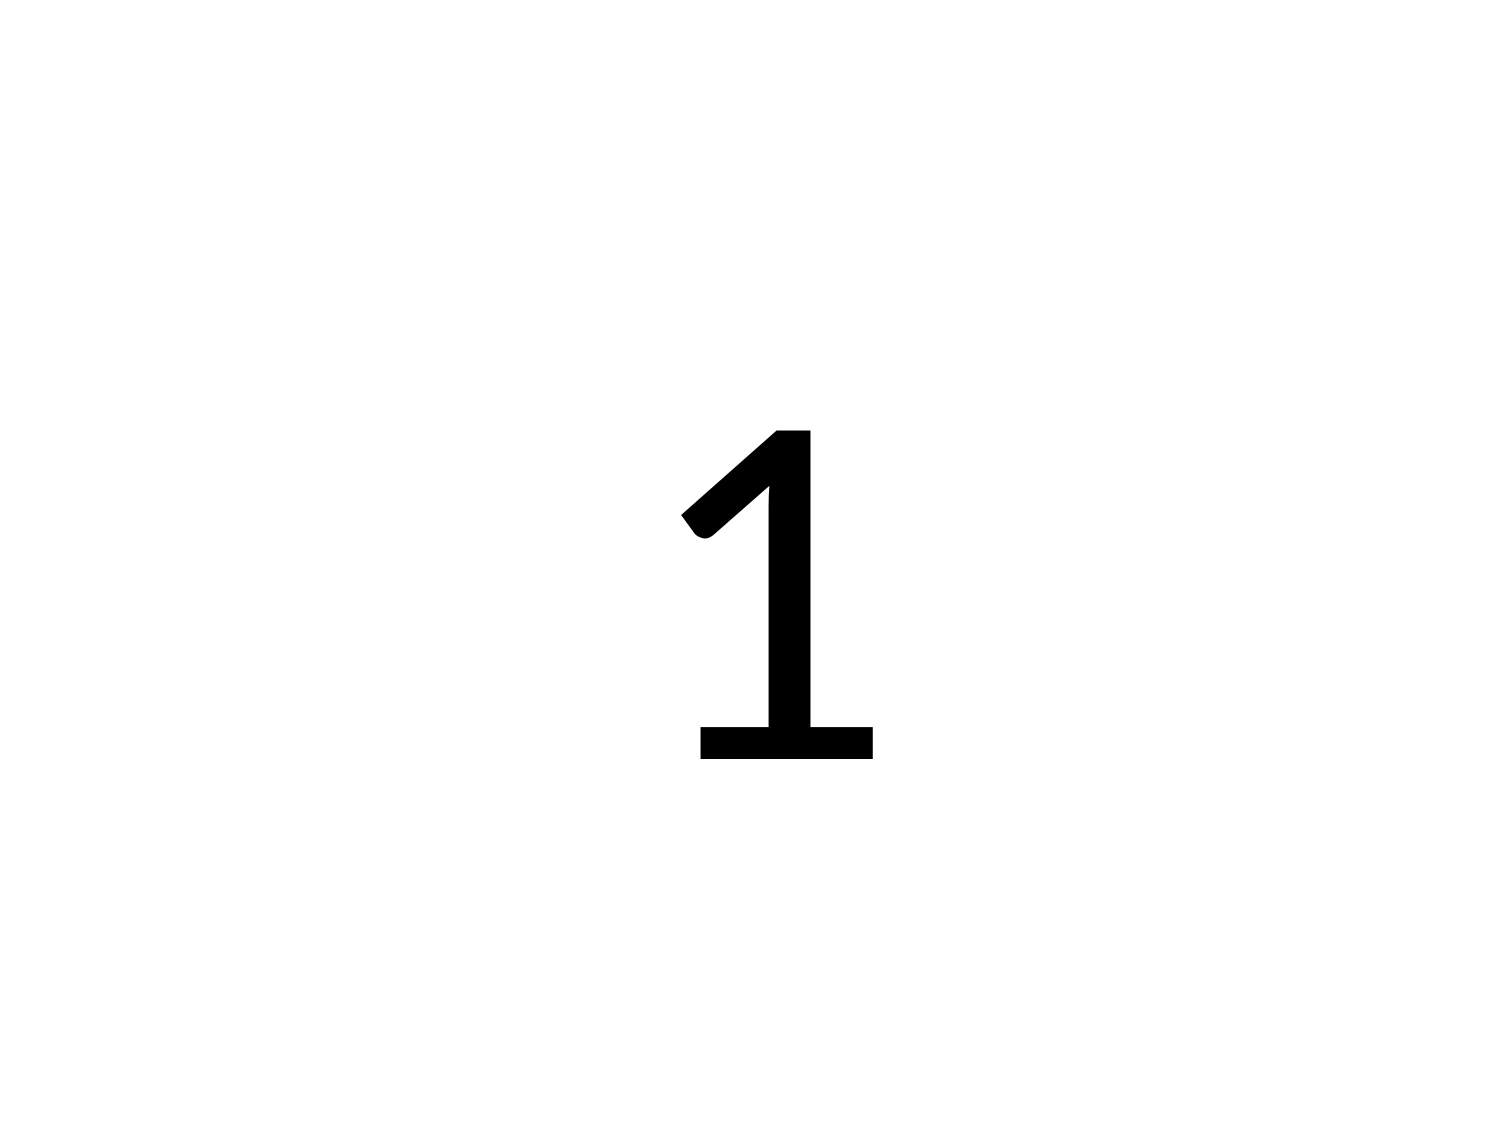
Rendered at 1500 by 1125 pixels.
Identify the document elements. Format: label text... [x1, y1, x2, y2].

text_box 1 [411, 241, 1123, 1109]
